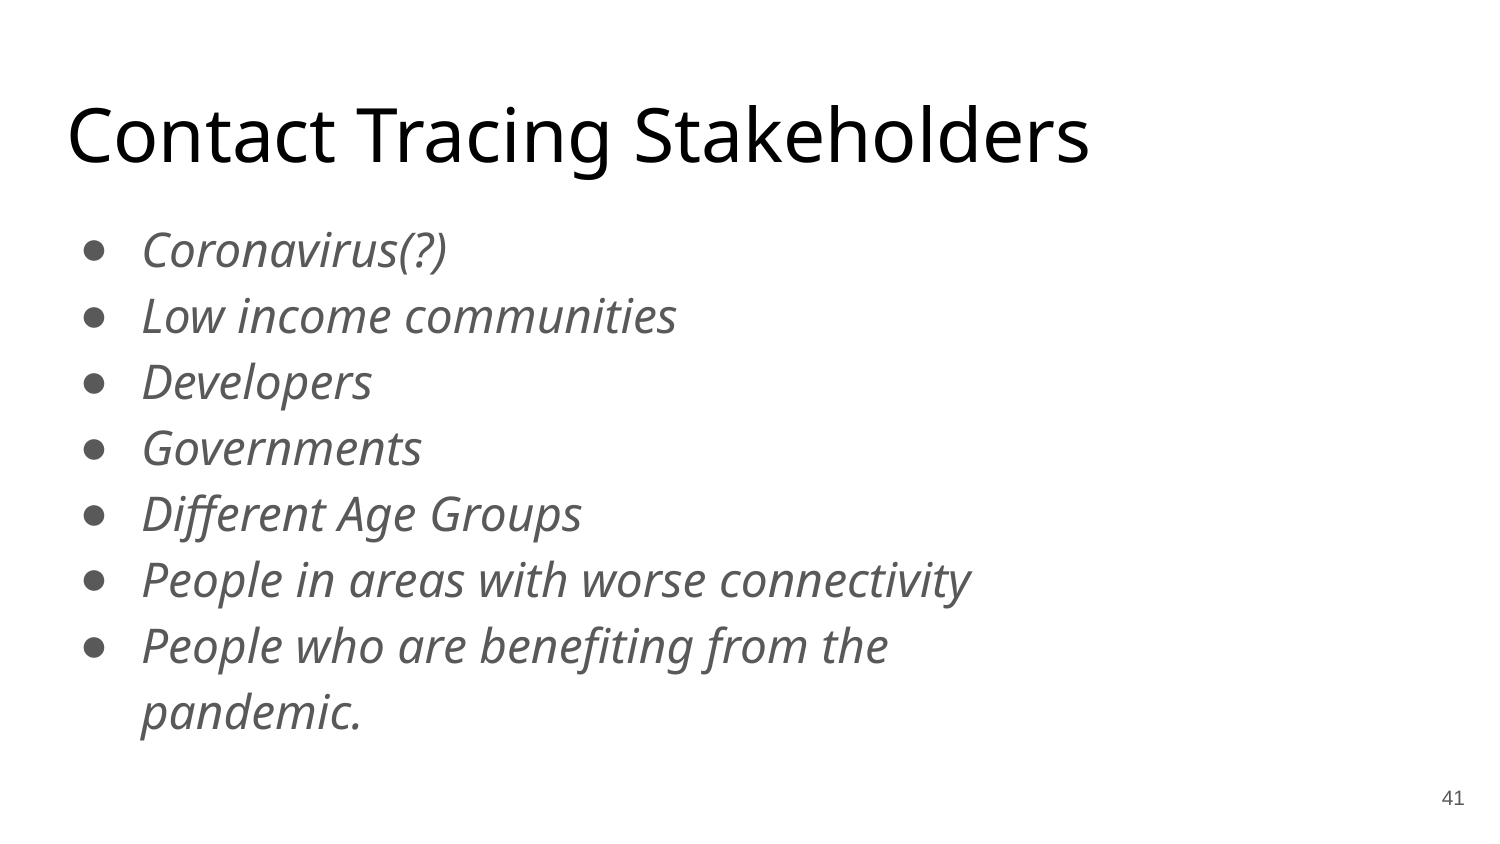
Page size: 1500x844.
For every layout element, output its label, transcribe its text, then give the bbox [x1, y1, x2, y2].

title Contact Tracing Stakeholders [51, 72, 1449, 167]
slide_number 41 [1389, 764, 1480, 830]
list Coronavirus(?) Low income communities Developers Governments Different Age Groups People in areas with worse connectivity People who are benefiting from the pandemic. [51, 189, 1016, 762]
